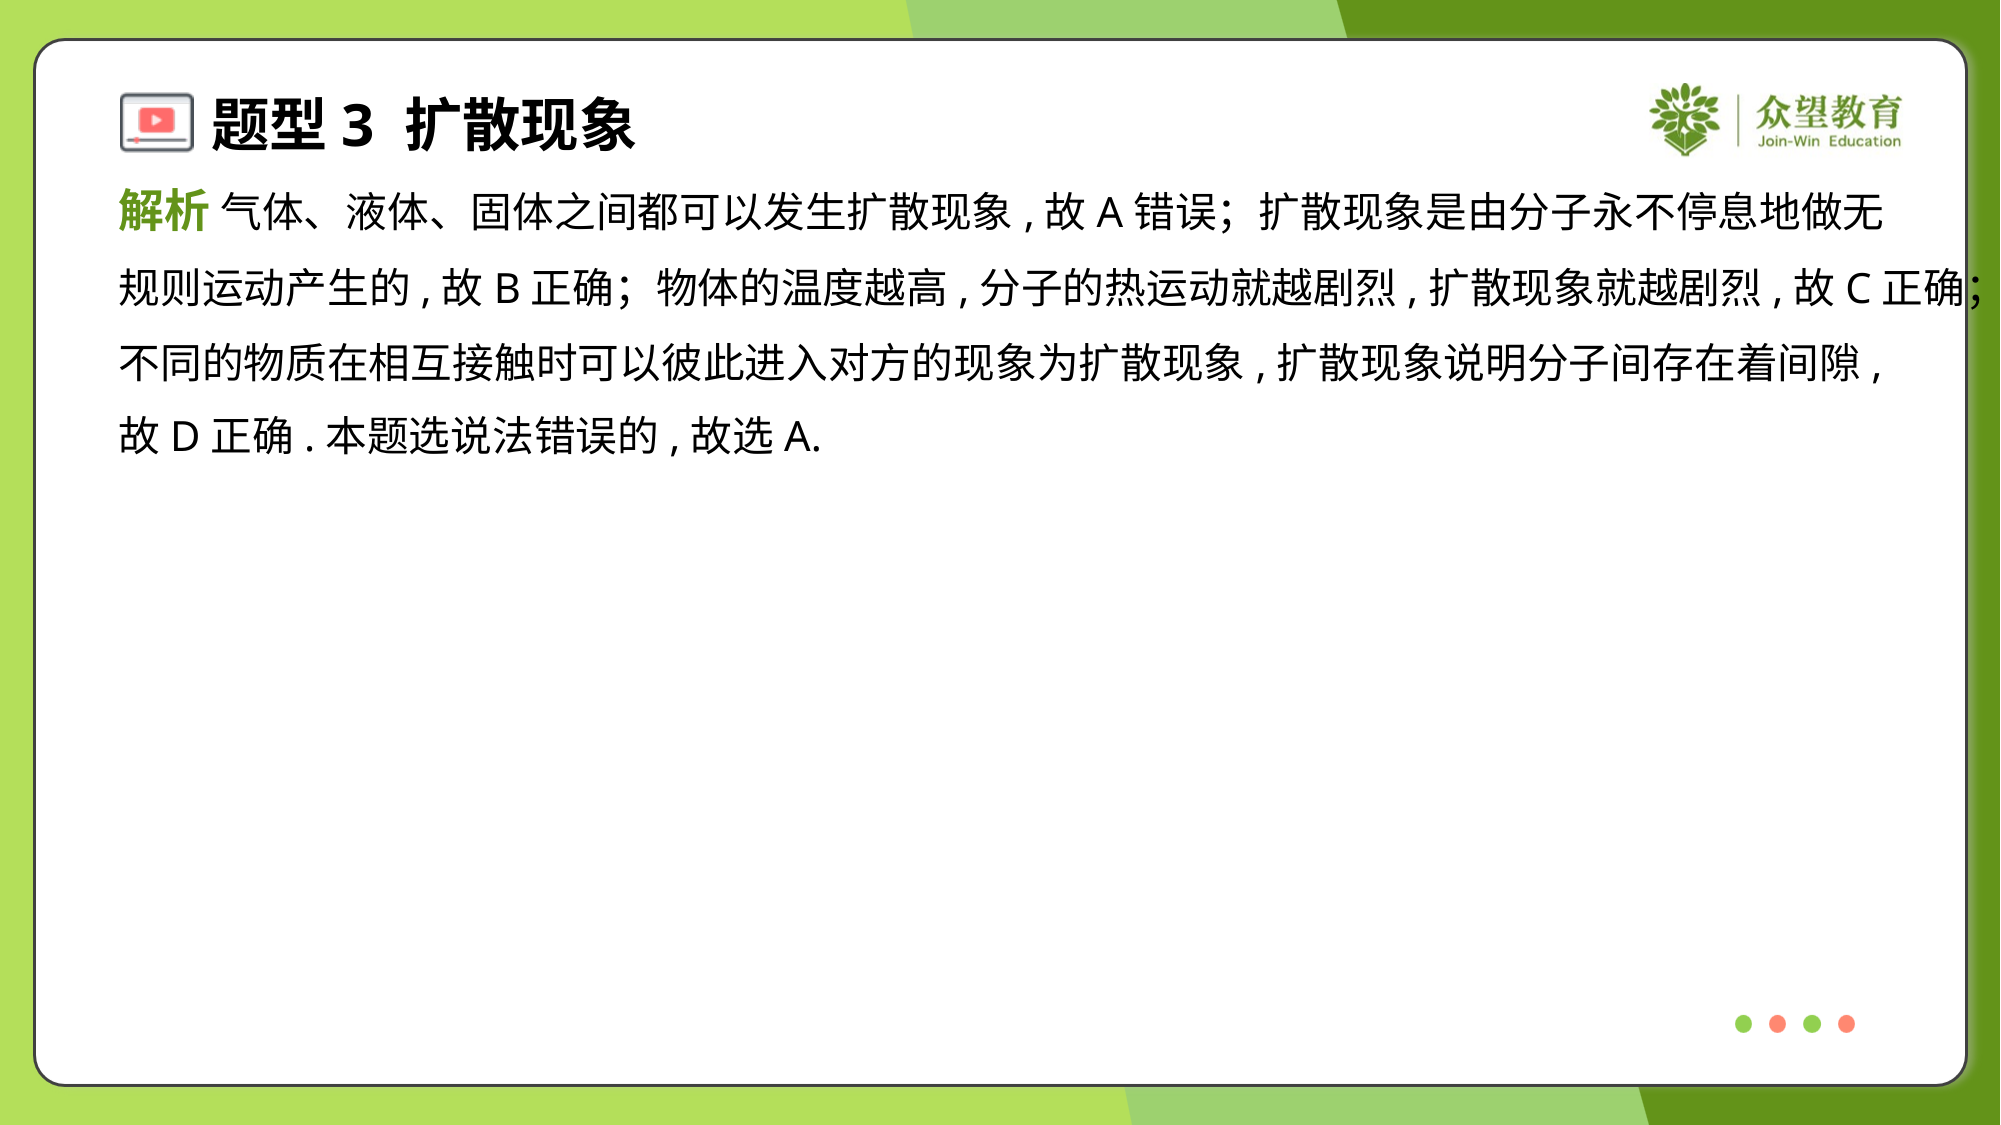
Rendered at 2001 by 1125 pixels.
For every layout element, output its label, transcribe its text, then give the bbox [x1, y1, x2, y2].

text_box 解析 气体、液体、固体之间都可以发生扩散现象,故A错误；扩散现象是由分子永不停息地做无 规则运动产生的,故B正确；物体的温度越高,分子的热运动就越剧烈,扩散现象就越剧烈,故C正确； 不同的物质在相互接触时可以彼此进入对方的现象为扩散现象,扩散现象说明分子间存在着间隙, 故D正确.本题选说法错误的,故选A. [118, 159, 1883, 452]
picture [0, 0, 2000, 1125]
